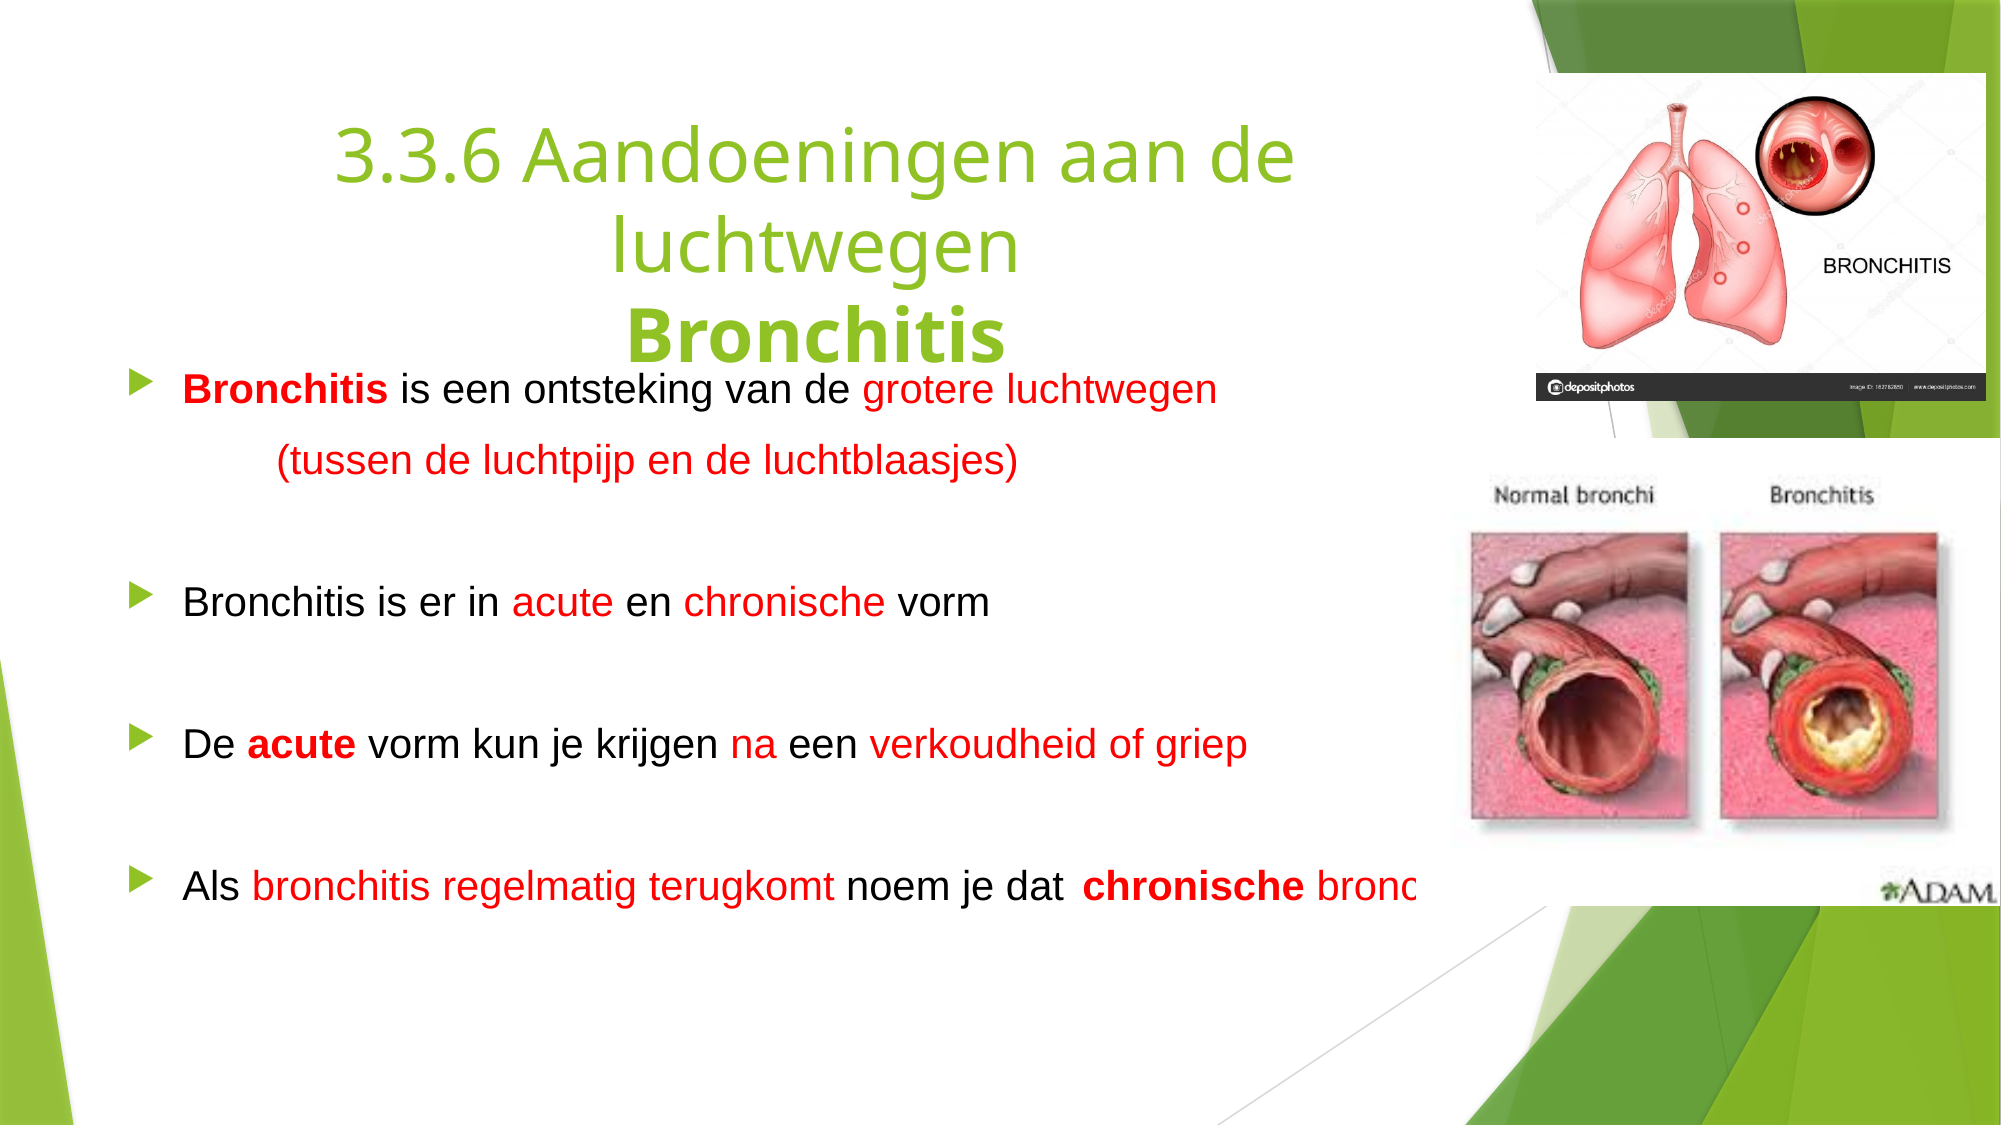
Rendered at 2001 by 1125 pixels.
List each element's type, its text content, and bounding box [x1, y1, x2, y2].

picture [1535, 72, 1986, 401]
list Bronchitis is een ontsteking van de grotere luchtwegen (tussen de luchtpijp en de luchtblaasjes) Bronchitis is er in acute en chronische vorm De acute vorm kun je krijgen na een verkoudheid of griep Als bronchitis regelmatig terugkomt noem je dat chronische bronchitis [111, 354, 1522, 992]
title 3.3.6 Aandoeningen aan de luchtwegen Bronchitis [111, 99, 1522, 317]
picture [1416, 437, 2000, 906]
